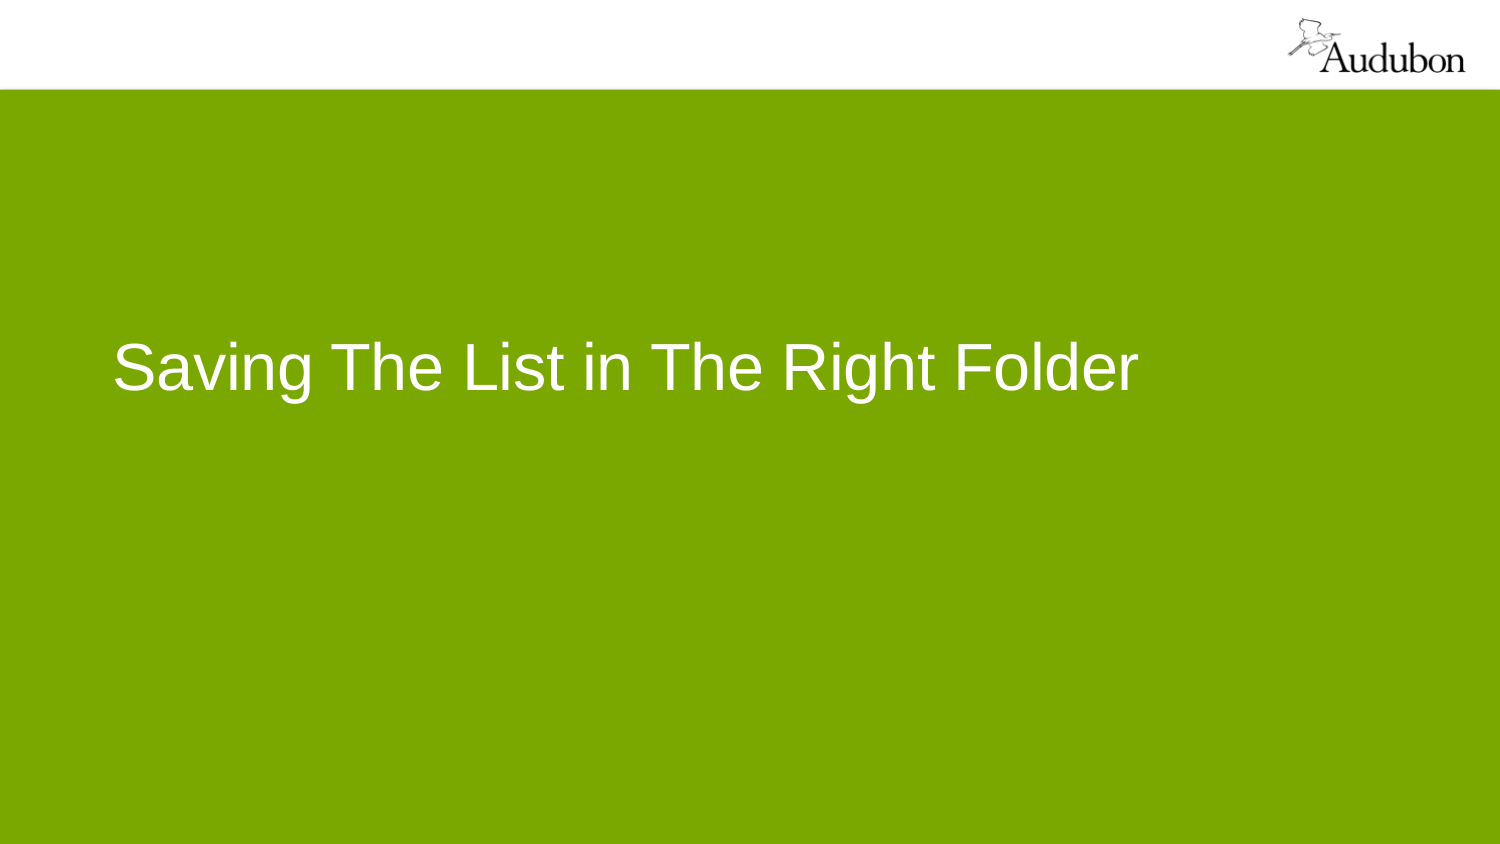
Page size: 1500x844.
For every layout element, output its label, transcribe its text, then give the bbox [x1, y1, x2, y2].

title Saving The List in The Right Folder [112, 300, 1388, 488]
picture [1287, 18, 1466, 73]
